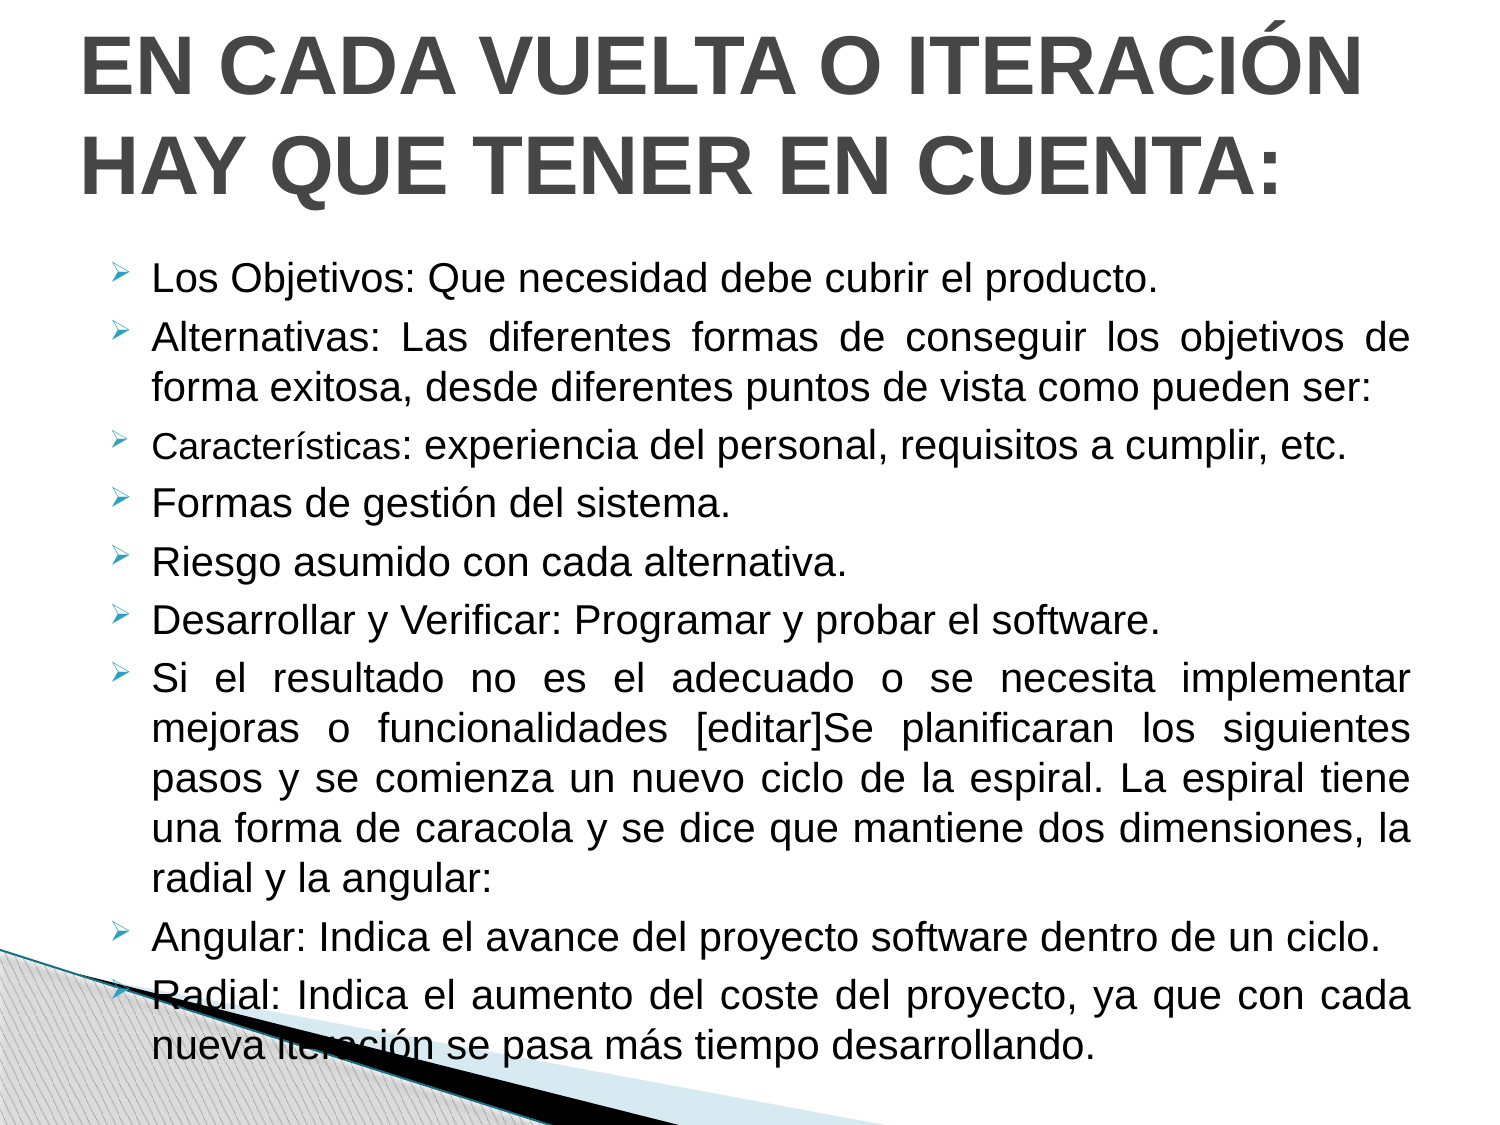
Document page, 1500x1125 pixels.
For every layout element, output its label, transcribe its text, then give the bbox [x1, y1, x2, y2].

list Los Objetivos: Que necesidad debe cubrir el producto. Alternativas: Las diferentes formas de conseguir los objetivos de forma exitosa, desde diferentes puntos de vista como pueden ser: Características: experiencia del personal, requisitos a cumplir, etc. Formas de gestión del sistema. Riesgo asumido con cada alternativa. Desarrollar y Verificar: Programar y probar el software. Si el resultado no es el adecuado o se necesita implementar mejoras o funcionalidades [editar]Se planificaran los siguientes pasos y se comienza un nuevo ciclo de la espiral. La espiral tiene una forma de caracola y se dice que mantiene dos dimensiones, la radial y la angular: Angular: Indica el avance del proyecto software dentro de un ciclo. Radial: Indica el aumento del coste del proyecto, ya que con cada nueva iteración se pasa más tiempo desarrollando. [76, 243, 1427, 1105]
title EN CADA VUELTA O ITERACIÓN HAY QUE TENER EN CUENTA: [64, 42, 1415, 279]
